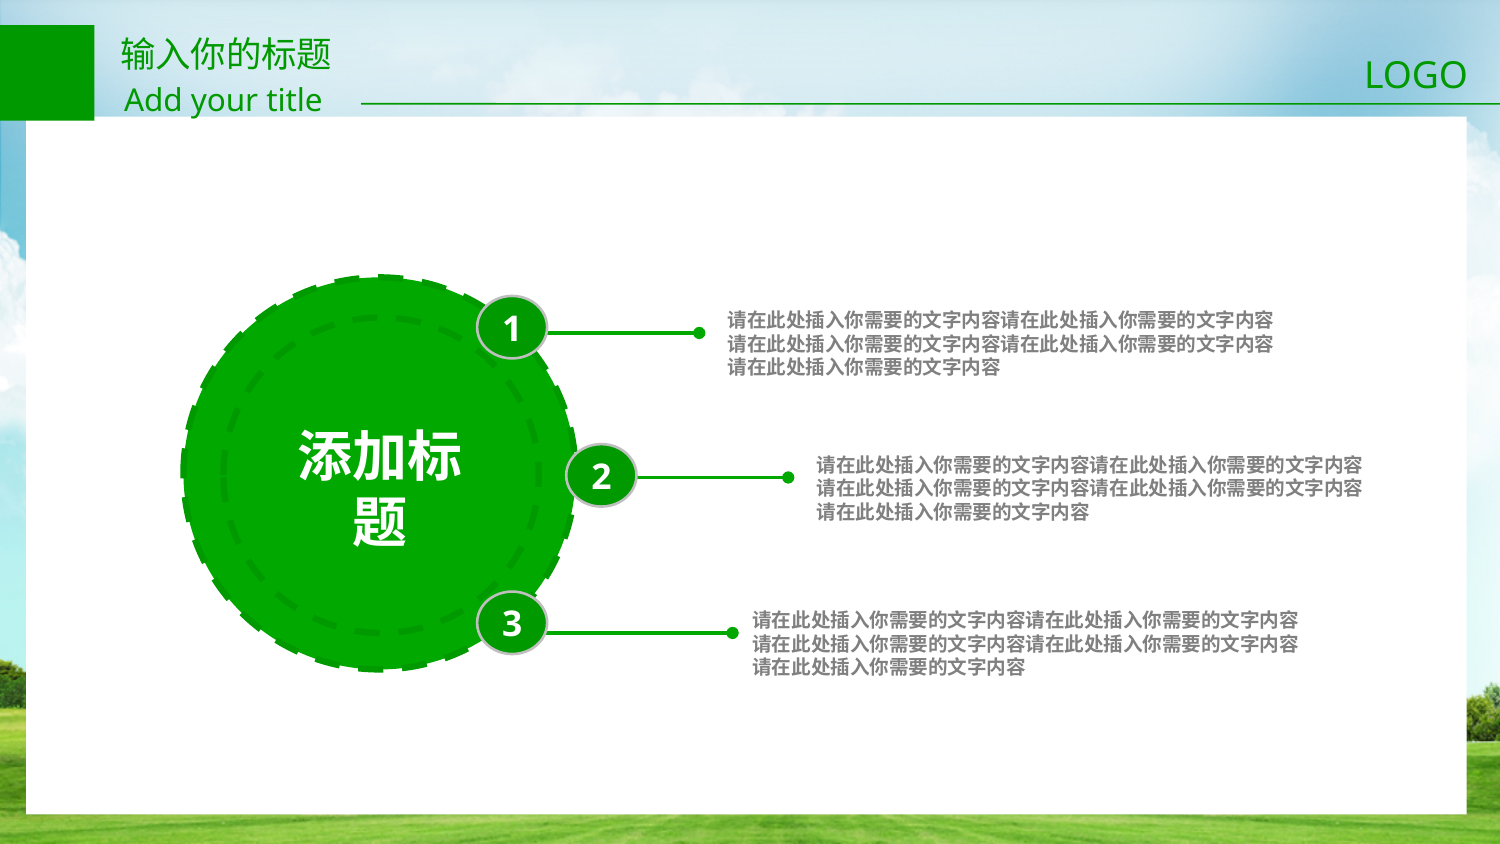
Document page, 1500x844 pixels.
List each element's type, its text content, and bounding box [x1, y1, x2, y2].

text_box 请在此处插入你需要的文字内容请在此处插入你需要的文字内容请在此处插入你需要的文字内容请在此处插入你需要的文字内容请在此处插入你需要的文字内容 [727, 308, 1283, 379]
picture [0, 0, 1500, 844]
text_box 3 [475, 590, 549, 656]
text_box 1 [475, 294, 549, 360]
text_box [183, 277, 575, 670]
text_box [223, 317, 539, 633]
text_box 2 [564, 442, 638, 508]
text_box 请在此处插入你需要的文字内容请在此处插入你需要的文字内容请在此处插入你需要的文字内容请在此处插入你需要的文字内容请在此处插入你需要的文字内容 [752, 608, 1308, 679]
text_box 请在此处插入你需要的文字内容请在此处插入你需要的文字内容请在此处插入你需要的文字内容请在此处插入你需要的文字内容请在此处插入你需要的文字内容 [816, 452, 1372, 524]
